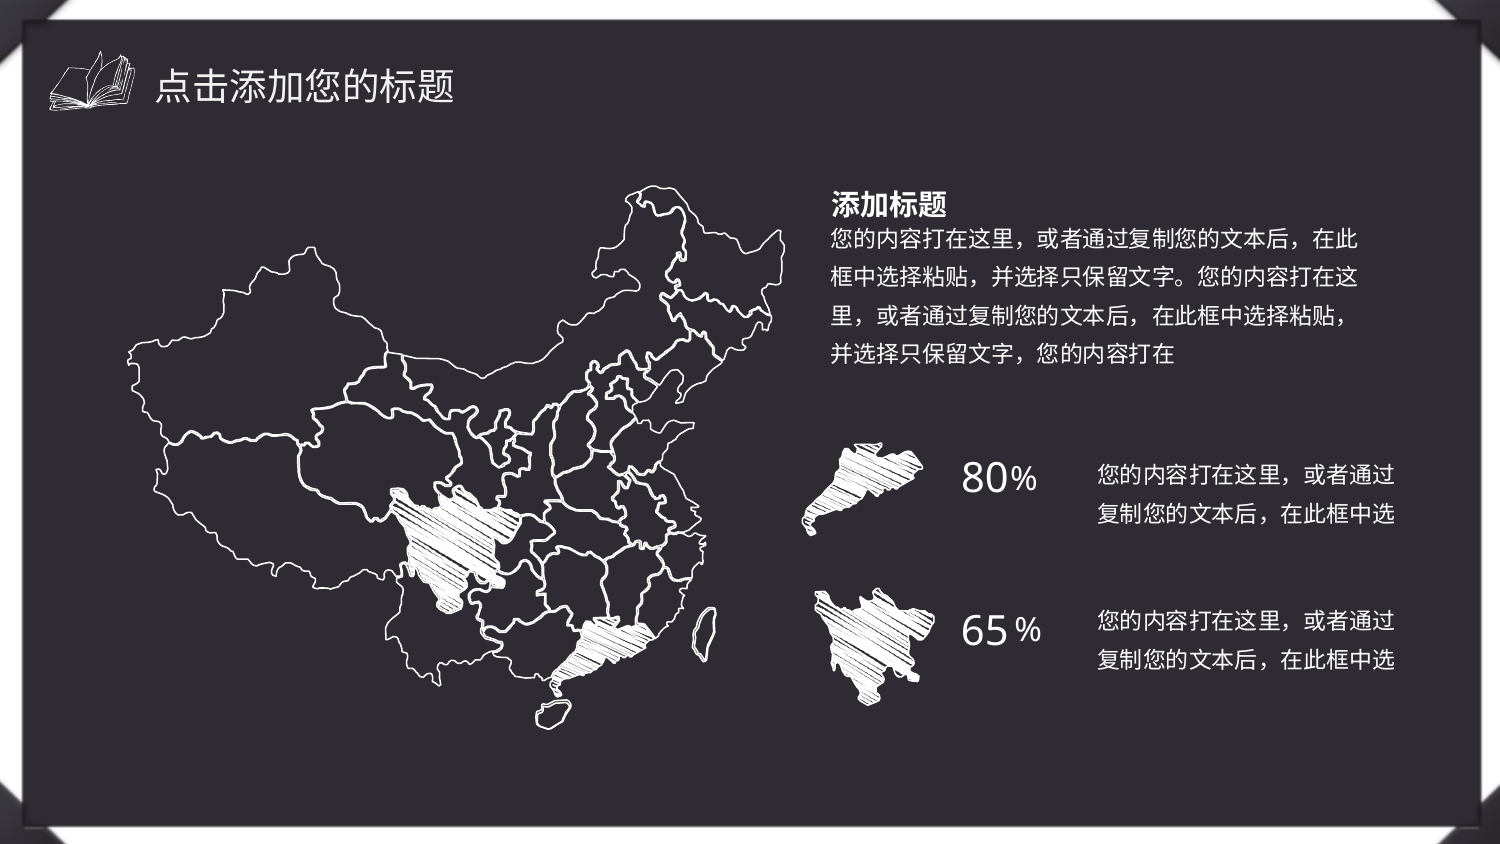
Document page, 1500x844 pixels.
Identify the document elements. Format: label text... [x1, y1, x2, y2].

text_box [802, 443, 923, 536]
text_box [127, 186, 785, 730]
text_box [49, 50, 136, 111]
text_box 您的内容打在这里，或者通过复制您的文本后，在此框中选 [1082, 588, 1412, 681]
text_box 您的内容打在这里，或者通过复制您的文本后，在此框中选 [1082, 442, 1412, 535]
text_box [815, 588, 934, 706]
text_box 点击添加您的标题 [139, 55, 513, 116]
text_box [948, 596, 1058, 663]
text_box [815, 156, 1380, 377]
picture [0, 0, 1500, 844]
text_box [948, 443, 1054, 509]
